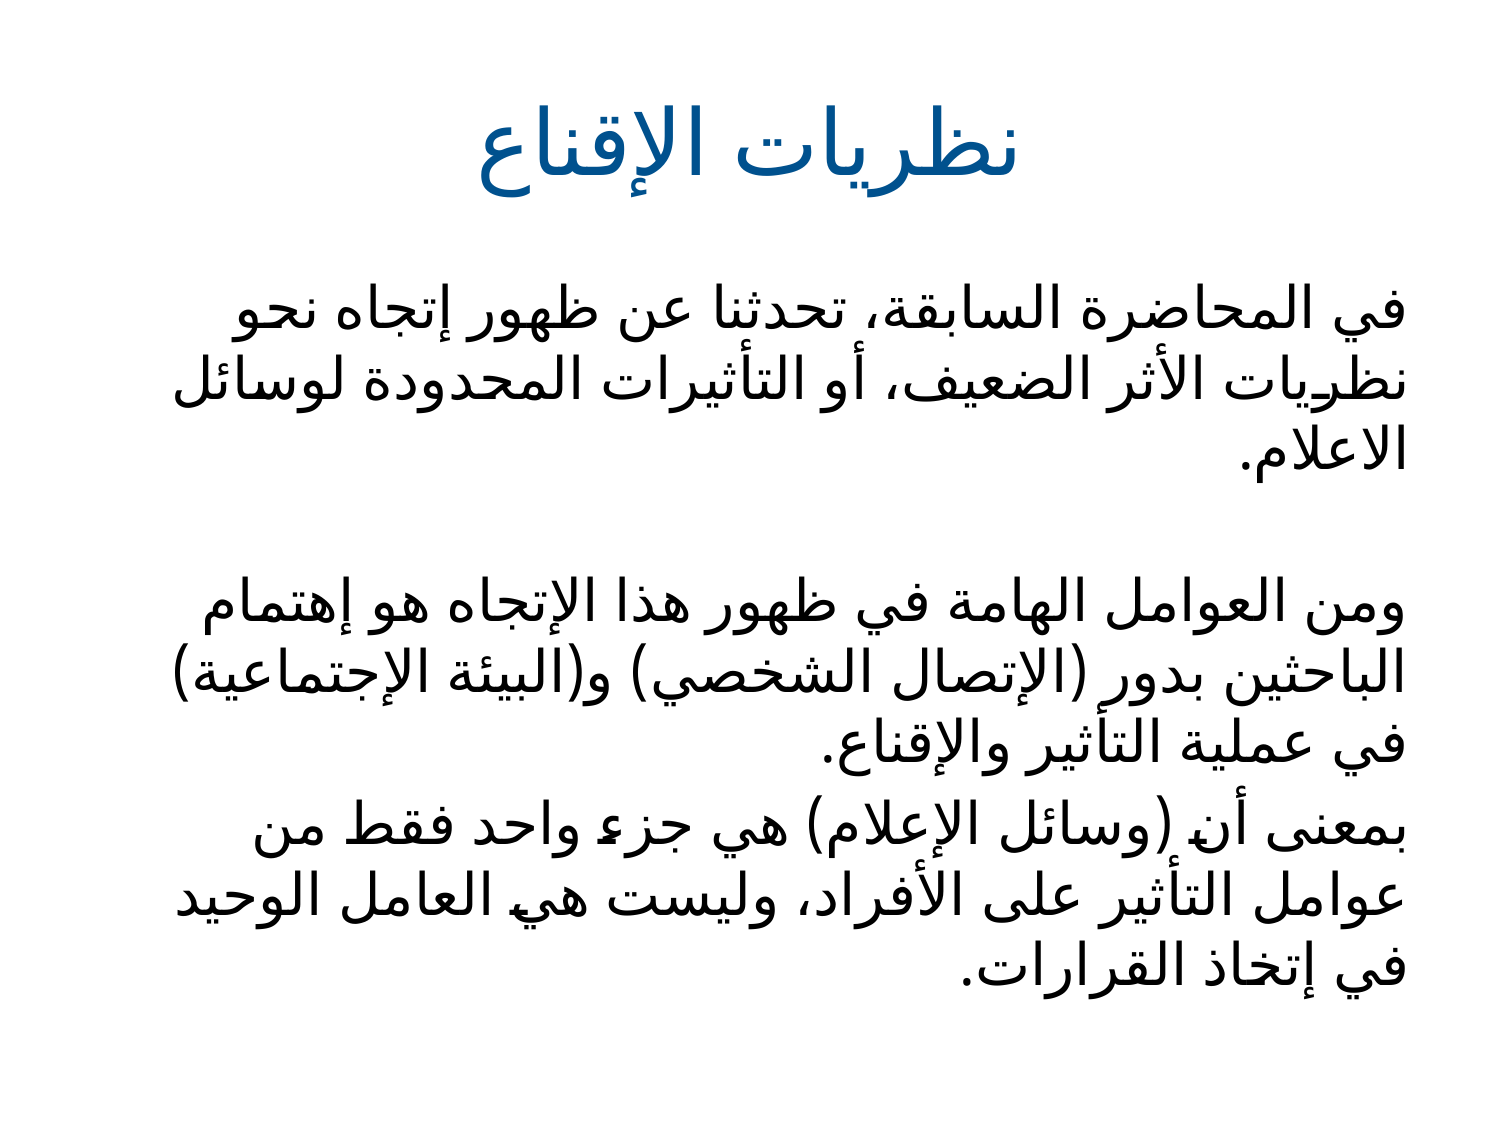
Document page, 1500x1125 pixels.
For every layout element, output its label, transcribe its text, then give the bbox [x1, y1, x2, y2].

title نظريات الإقناع [75, 45, 1425, 233]
list في المحاضرة السابقة، تحدثنا عن ظهور إتجاه نحو نظريات الأثر الضعيف، أو التأثيرات المحدودة لوسائل الاعلام. ومن العوامل الهامة في ظهور هذا الإتجاه هو إهتمام الباحثين بدور (الإتصال الشخصي) و(البيئة الإجتماعية) في عملية التأثير والإقناع. بمعنى أن (وسائل الإعلام) هي جزء واحد فقط من عوامل التأثير على الأفراد، وليست هي العامل الوحيد في إتخاذ القرارات. [75, 262, 1425, 1005]
